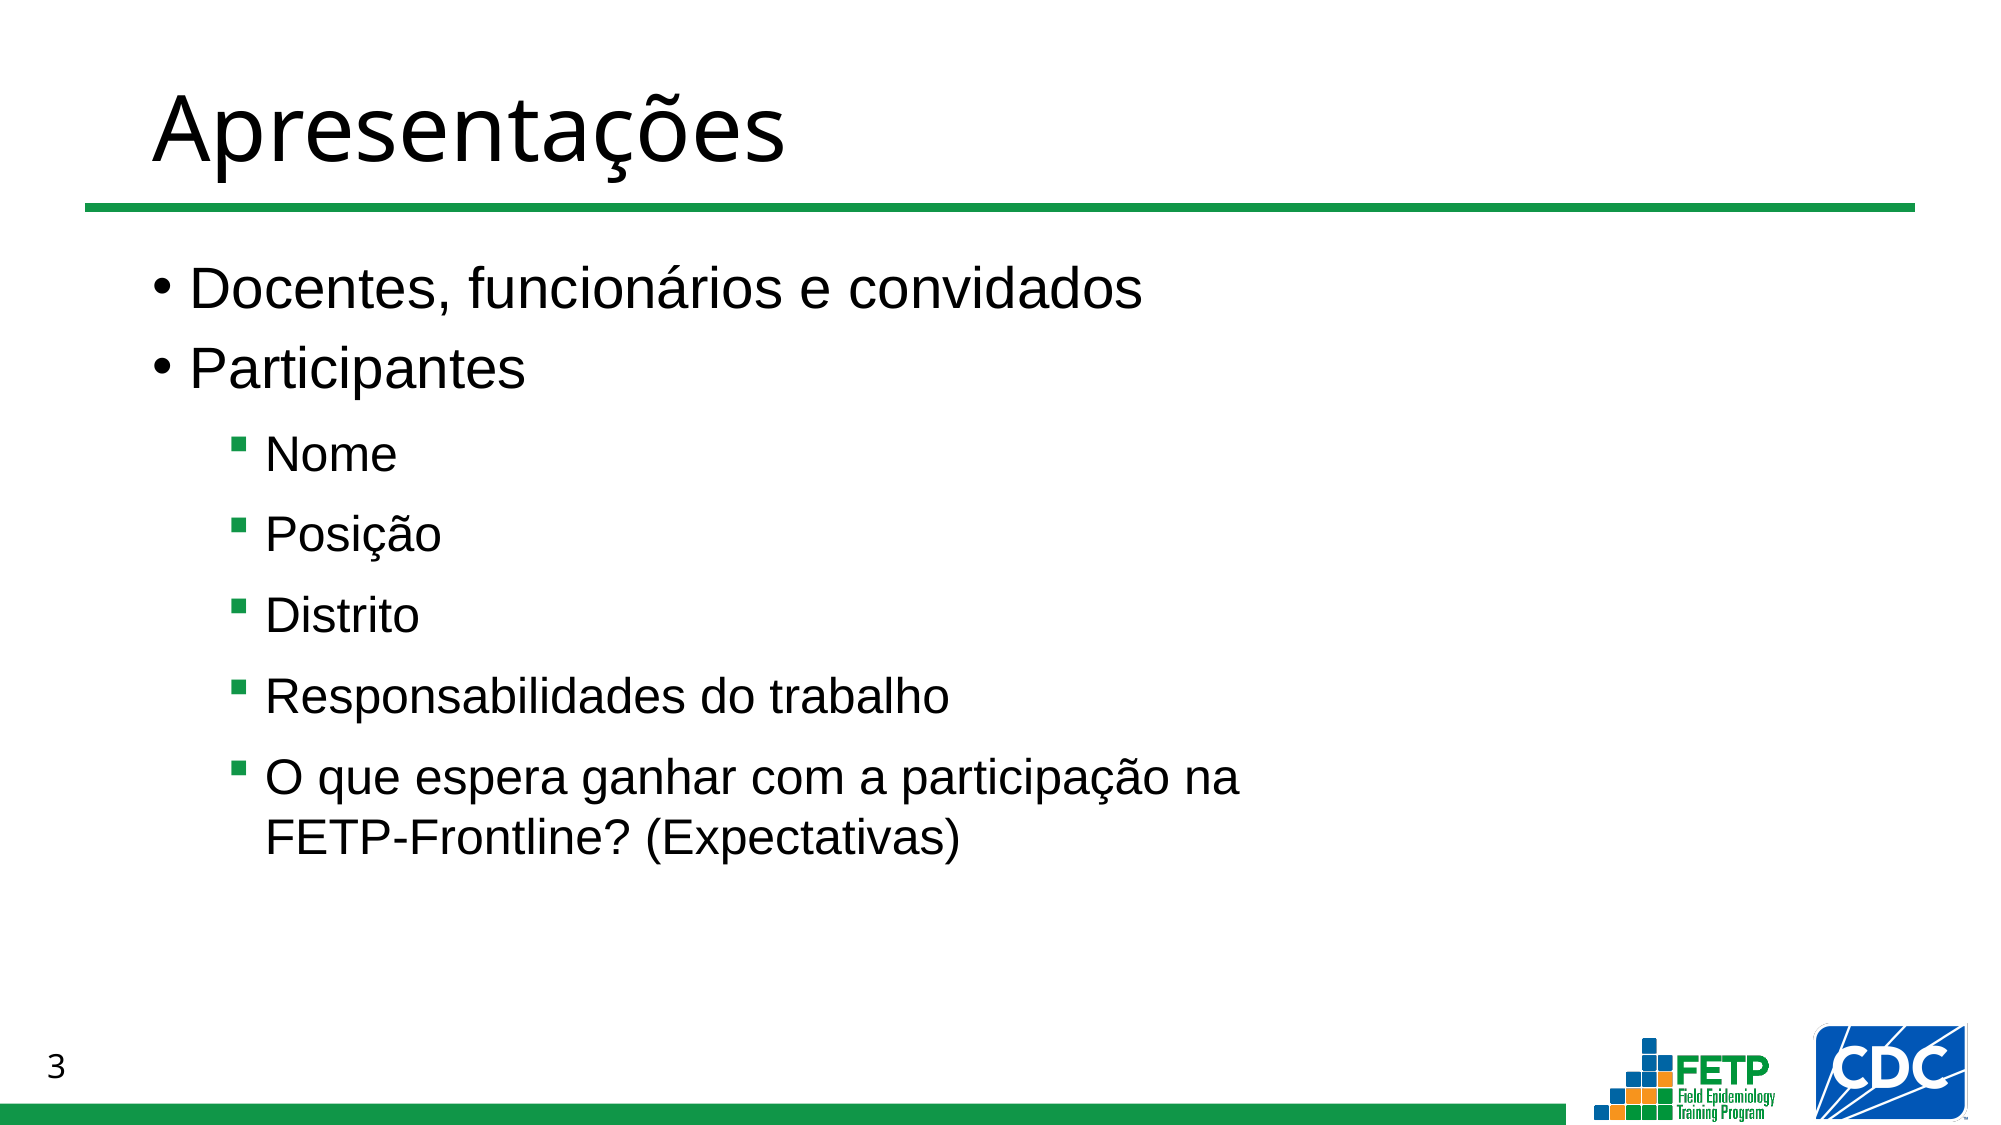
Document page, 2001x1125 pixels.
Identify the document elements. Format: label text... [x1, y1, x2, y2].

list Docentes, funcionários e convidados Participantes Nome Posição Distrito Responsabilidades do trabalho O que espera ganhar com a participação na FETP-Frontline? (Expectativas) [137, 242, 1863, 1004]
title Apresentações [137, 75, 1863, 207]
picture [1594, 1038, 1775, 1122]
picture [1813, 1023, 1968, 1122]
